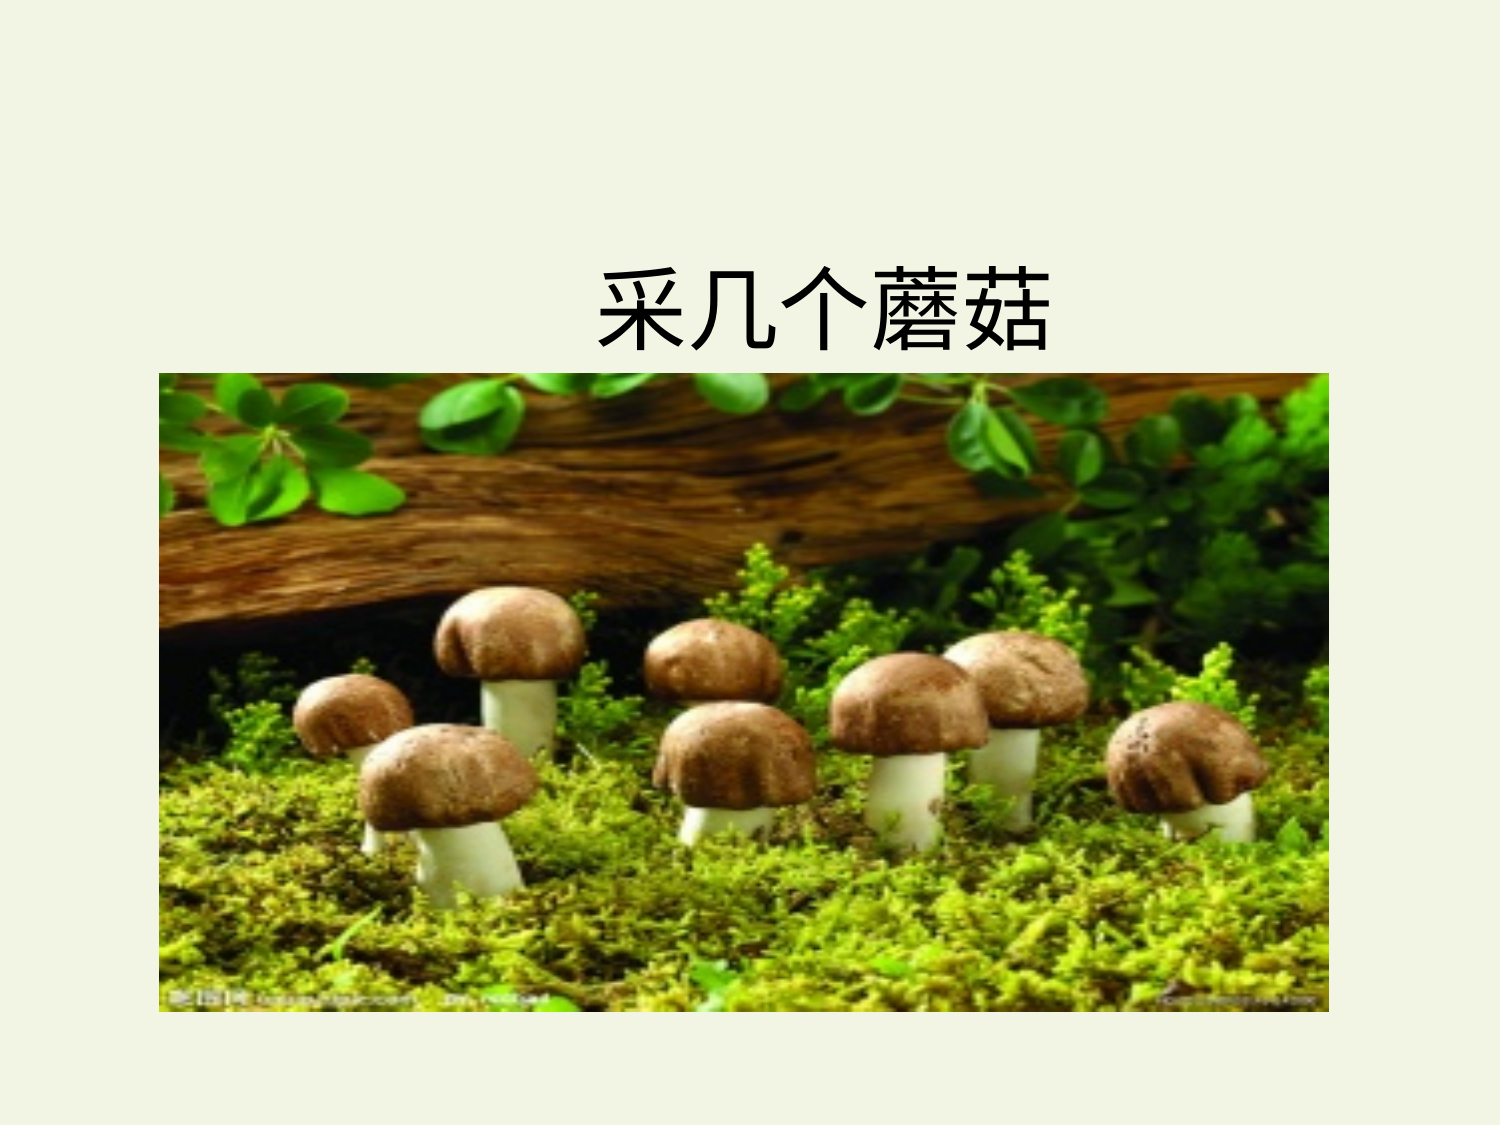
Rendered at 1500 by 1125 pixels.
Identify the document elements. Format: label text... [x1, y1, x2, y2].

title 采几个蘑菇 [150, 220, 1500, 408]
picture [0, 0, 1500, 1125]
